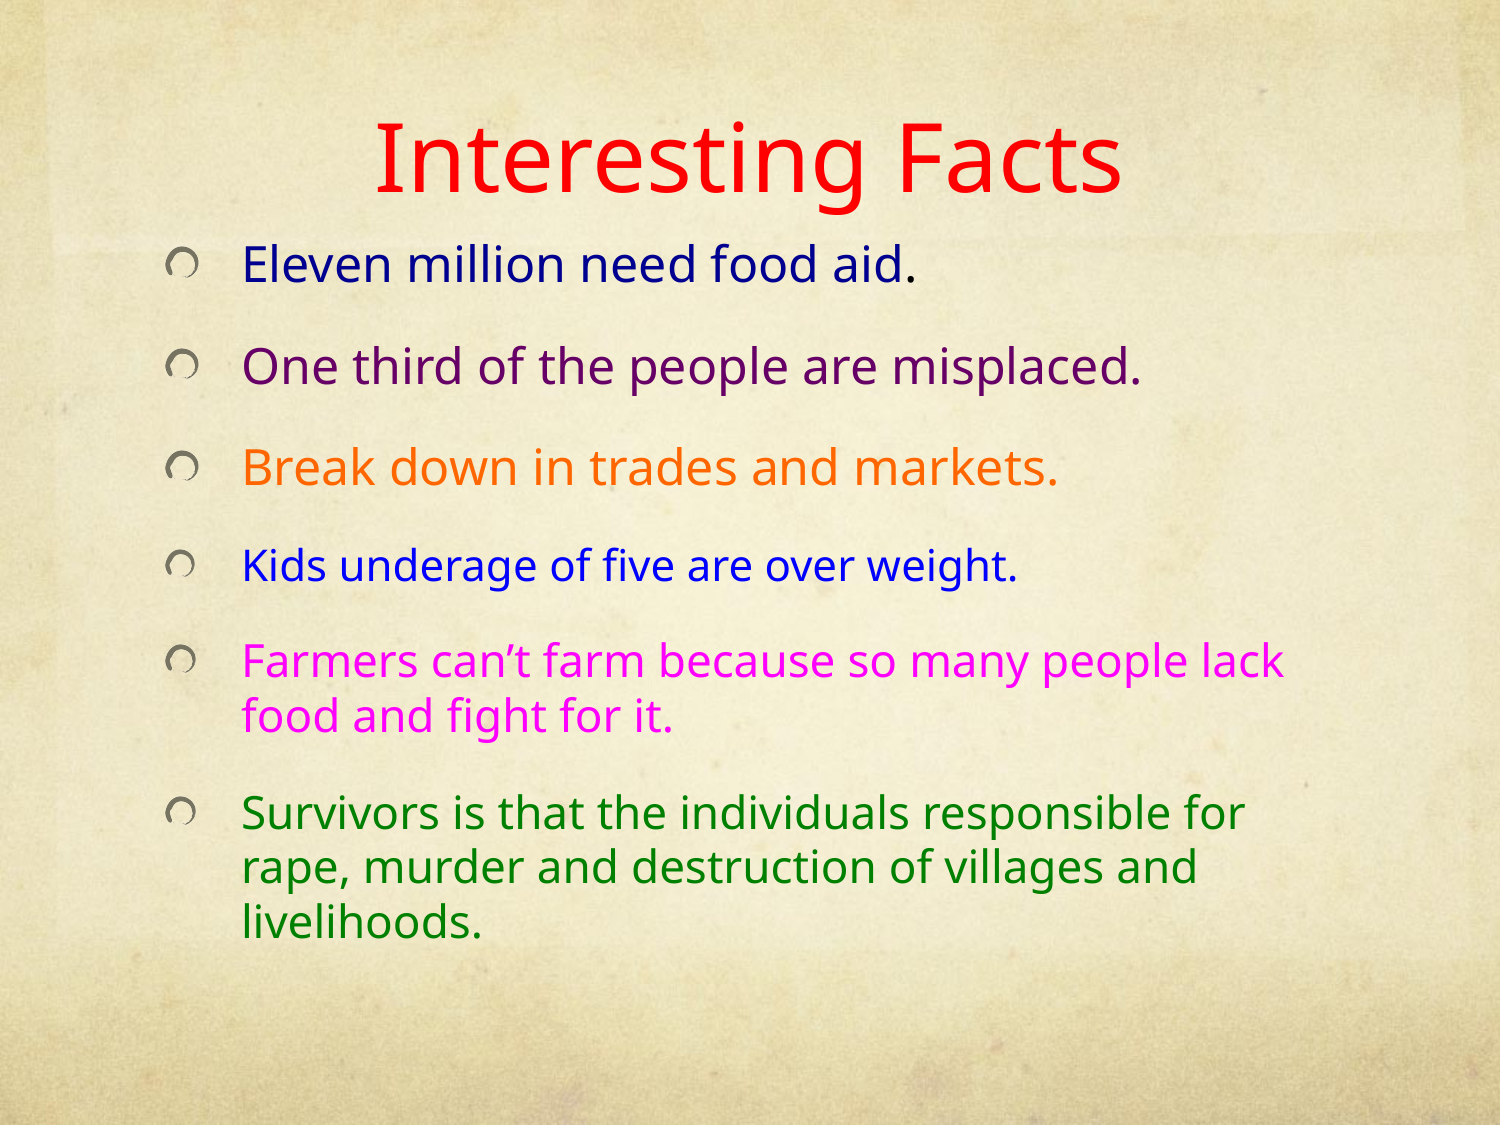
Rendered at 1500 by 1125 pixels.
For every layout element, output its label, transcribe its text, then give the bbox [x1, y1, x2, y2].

picture [0, 0, 1500, 1125]
title Interesting Facts [150, 82, 1350, 224]
list Eleven million need food aid. One third of the people are misplaced. Break down in trades and markets. Kids underage of five are over weight. Farmers can’t farm because so many people lack food and fight for it. Survivors is that the individuals responsible for rape, murder and destruction of villages and livelihoods. [150, 224, 1350, 1066]
